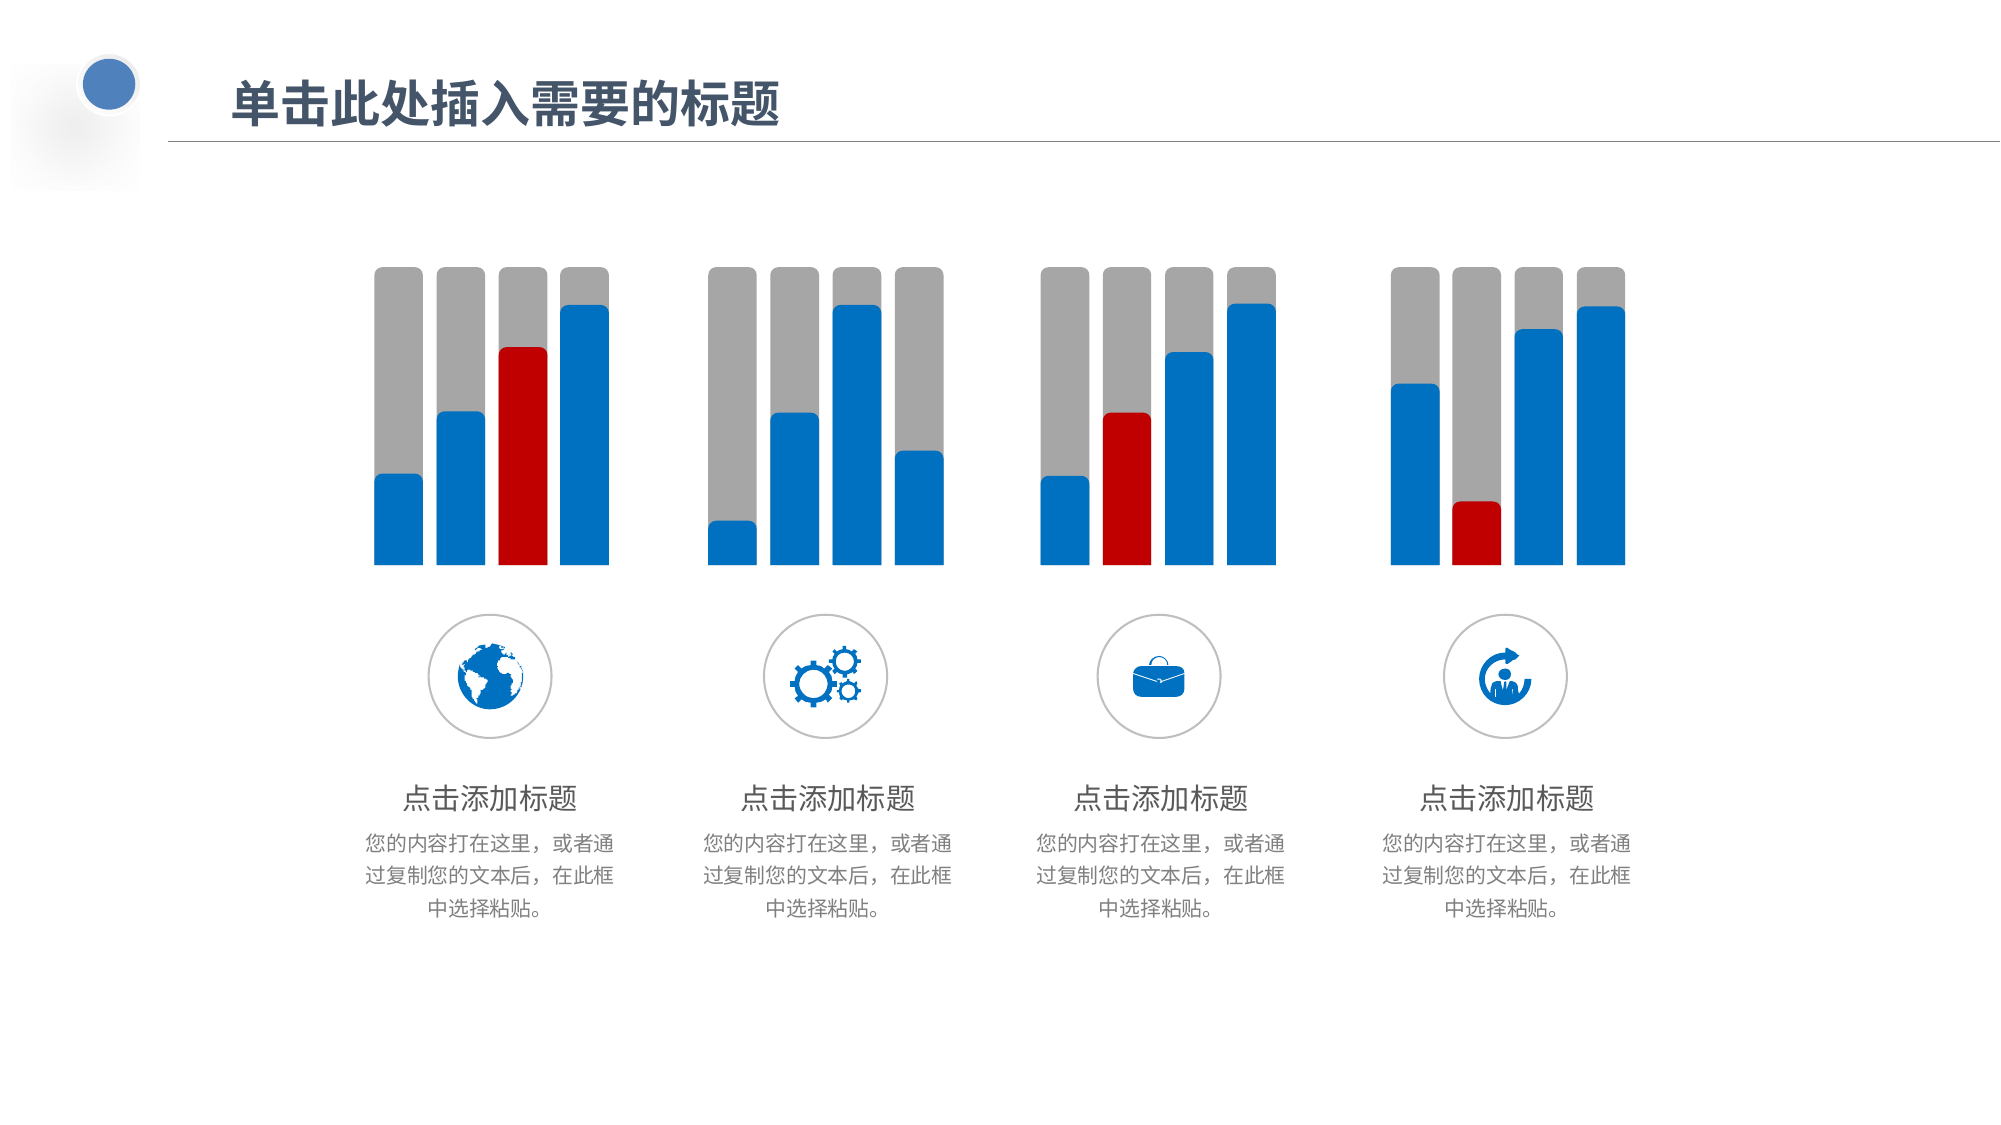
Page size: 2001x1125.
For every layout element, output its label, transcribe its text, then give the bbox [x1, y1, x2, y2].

text_box [1479, 647, 1532, 706]
text_box [560, 267, 609, 309]
text_box [1040, 267, 1090, 482]
text_box [498, 267, 548, 353]
text_box [1576, 306, 1626, 566]
text_box 您的内容打在这里，或者通过复制您的文本后，在此框中选择粘贴。 [1361, 815, 1653, 928]
text_box [1165, 352, 1214, 566]
text_box [763, 614, 888, 738]
title 单击此处插入需要的标题 [157, 61, 853, 144]
text_box [1452, 267, 1502, 508]
text_box [1514, 267, 1563, 334]
text_box [708, 520, 757, 566]
text_box [498, 347, 548, 566]
text_box [1102, 267, 1152, 419]
text_box [1133, 666, 1185, 697]
text_box [790, 645, 861, 708]
text_box 点击添加标题 [1361, 762, 1653, 815]
text_box 您的内容打在这里，或者通过复制您的文本后，在此框中选择粘贴。 [1015, 815, 1307, 928]
text_box 点击添加标题 [682, 762, 974, 815]
text_box [1444, 614, 1567, 738]
text_box [1452, 501, 1502, 566]
text_box 您的内容打在这里，或者通过复制您的文本后，在此框中选择粘贴。 [682, 815, 974, 928]
text_box [1390, 383, 1440, 566]
text_box [1165, 267, 1214, 357]
text_box [894, 267, 944, 457]
text_box [1102, 412, 1152, 566]
text_box 您的内容打在这里，或者通过复制您的文本后，在此框中选择粘贴。 [344, 815, 636, 928]
text_box [894, 450, 944, 566]
text_box [770, 267, 820, 420]
text_box [1576, 267, 1626, 313]
text_box 点击添加标题 [1015, 762, 1307, 815]
text_box [1227, 303, 1276, 566]
text_box [457, 643, 524, 710]
text_box [374, 267, 423, 478]
text_box [832, 267, 882, 311]
text_box [1040, 475, 1090, 566]
text_box [428, 614, 552, 738]
text_box [770, 412, 820, 566]
text_box [436, 411, 486, 566]
text_box [1149, 655, 1169, 665]
text_box [1514, 329, 1563, 566]
text_box [560, 304, 609, 566]
text_box [1097, 614, 1221, 738]
text_box 点击添加标题 [344, 762, 636, 815]
text_box [832, 304, 882, 566]
text_box [1390, 267, 1440, 390]
text_box [374, 473, 423, 566]
text_box [708, 267, 757, 525]
text_box [436, 267, 486, 418]
text_box [1227, 267, 1276, 308]
